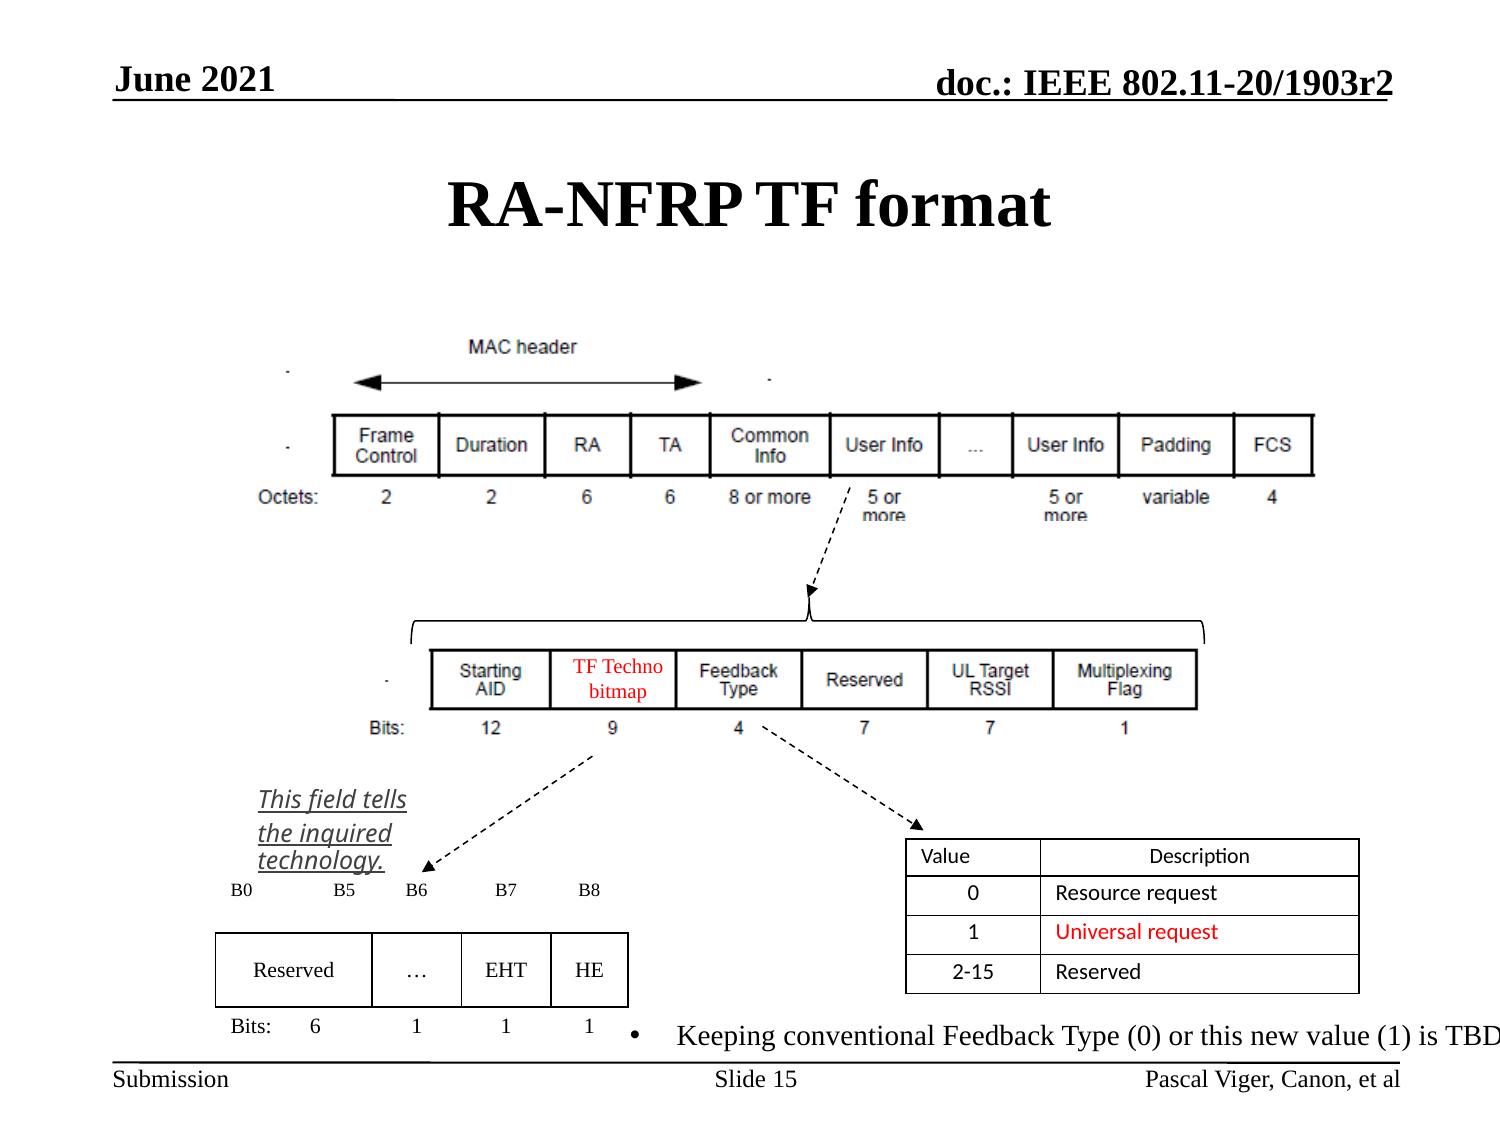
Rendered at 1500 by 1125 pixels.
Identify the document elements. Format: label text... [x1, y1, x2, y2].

table_cell EHT [462, 934, 550, 1006]
text_box [411, 614, 1205, 642]
slide_number Slide 15 [712, 1061, 800, 1123]
table_header B8 [551, 872, 628, 932]
table_header Value [907, 840, 1040, 875]
table_cell … [373, 934, 461, 1006]
table_cell Bits: 6 [216, 1008, 372, 1050]
picture [249, 324, 1319, 521]
table_cell 1 [907, 916, 1040, 954]
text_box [421, 755, 593, 873]
table_cell 1 [372, 1008, 461, 1050]
picture [362, 640, 1203, 753]
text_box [807, 487, 851, 607]
table_header B0 B5 [216, 872, 372, 932]
table_header B6 [372, 882, 461, 932]
table_cell 2-15 [907, 955, 1040, 993]
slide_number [114, 54, 423, 100]
table_cell 1 [461, 1008, 551, 1050]
text_box Keeping conventional Feedback Type (0) or this new value (1) is TBD [540, 1009, 1500, 1059]
table_cell Reserved [216, 934, 371, 1006]
table_header Description [1041, 840, 1358, 875]
footer Pascal Viger, Canon, et al [878, 1061, 1402, 1093]
table_cell Universal request [1041, 916, 1358, 954]
title RA-NFRP TF format [112, 112, 1388, 288]
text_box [762, 726, 924, 831]
table_cell HE [552, 934, 627, 1006]
table_cell 0 [907, 877, 1040, 915]
table_cell Reserved [1041, 955, 1358, 993]
table_header B7 [461, 882, 551, 932]
table_cell Resource request [1041, 877, 1358, 915]
text_box This field tells the inquired technology. [242, 780, 423, 882]
